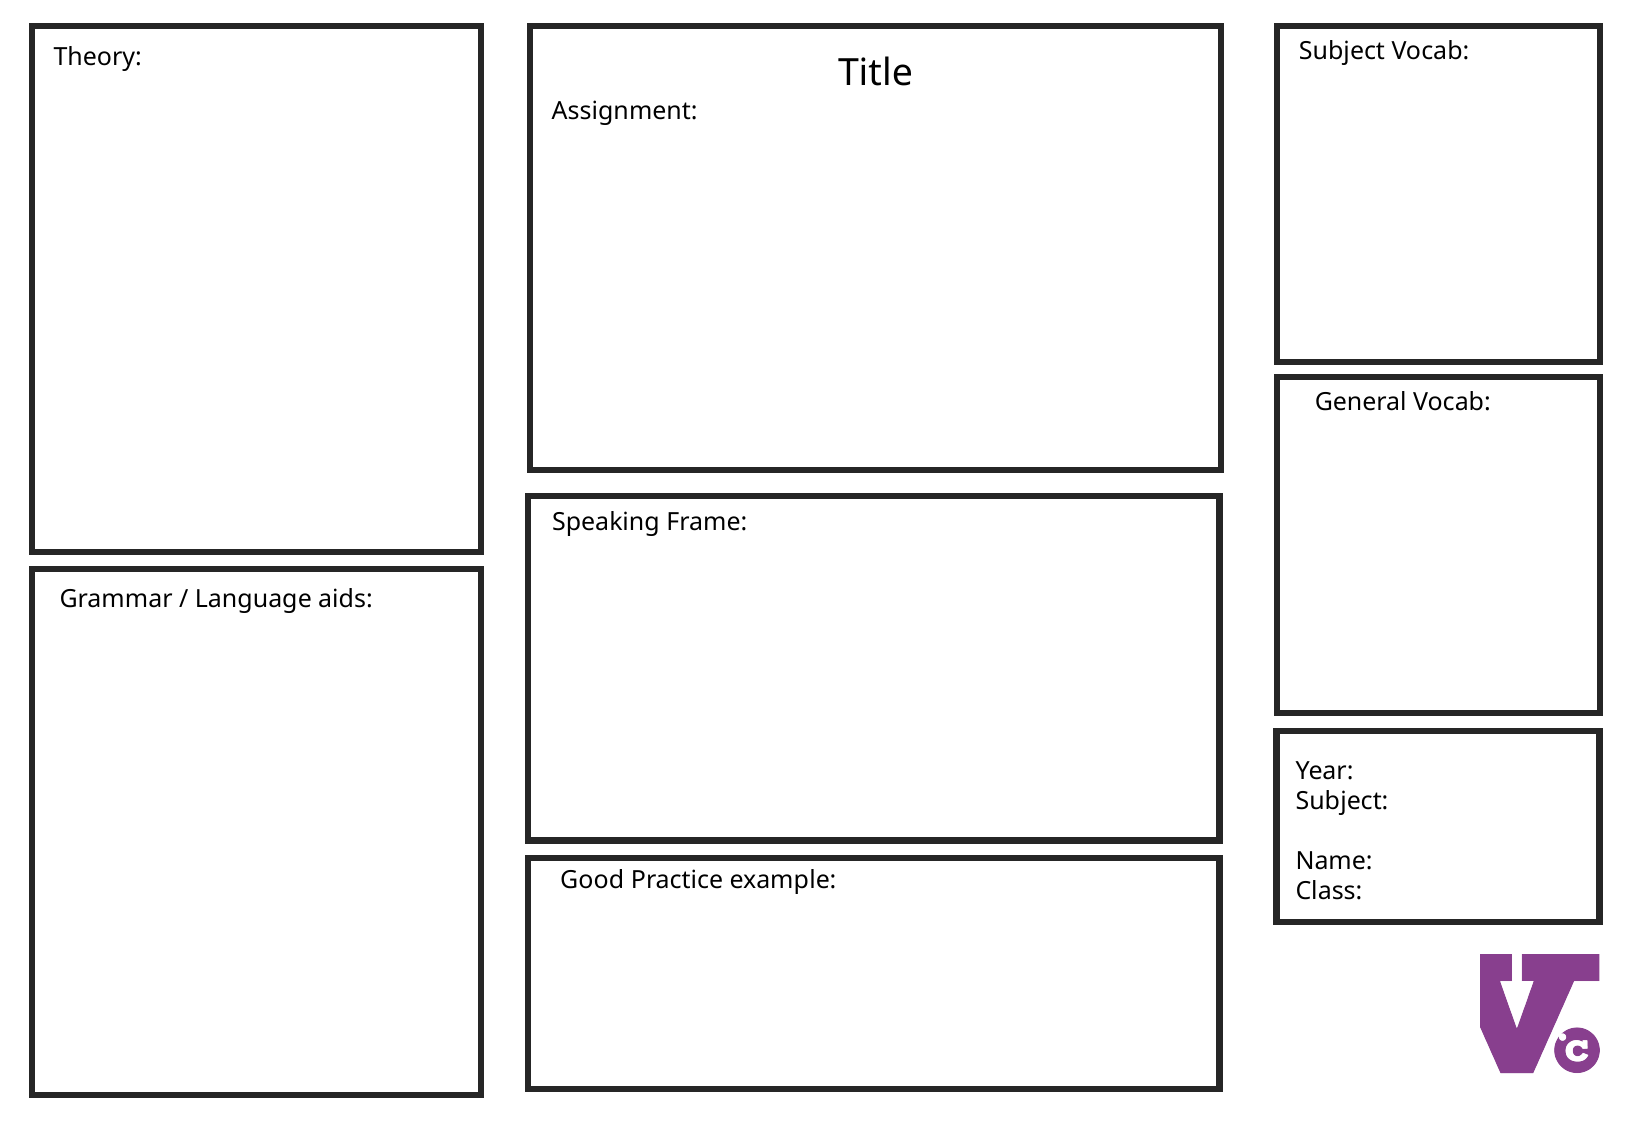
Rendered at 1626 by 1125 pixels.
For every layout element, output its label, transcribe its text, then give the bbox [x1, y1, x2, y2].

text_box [530, 25, 1222, 470]
text_box Grammar / Language aids: [37, 571, 476, 713]
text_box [1276, 25, 1625, 363]
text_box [528, 495, 1220, 841]
text_box [31, 25, 482, 553]
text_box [1276, 730, 1600, 923]
text_box Theory: [31, 29, 470, 82]
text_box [528, 856, 1220, 1090]
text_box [1276, 376, 1600, 714]
text_box [31, 568, 482, 1096]
picture [1480, 954, 1600, 1075]
